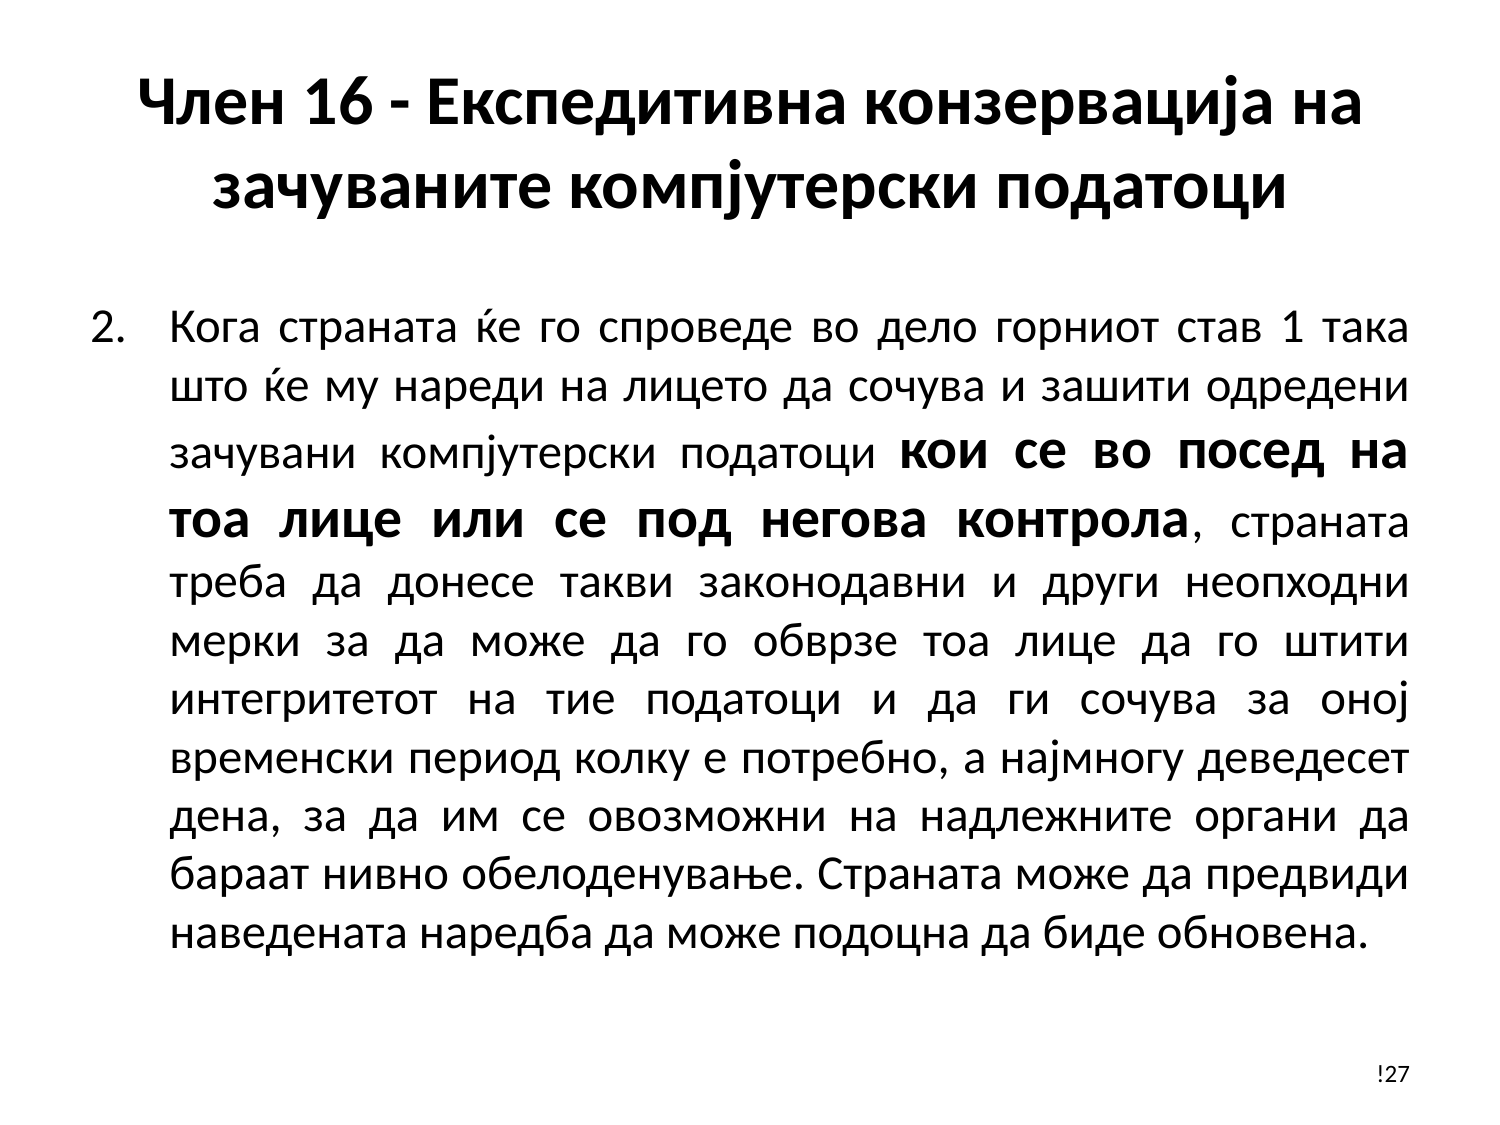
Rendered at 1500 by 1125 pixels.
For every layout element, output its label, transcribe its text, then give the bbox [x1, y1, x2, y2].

list Кога страната ќе го спроведе во дело горниот став 1 така што ќе му нареди на лицето да сочува и зашити одредени зачувани компјутерски податоци кои се во посед на тоа лице или се под негова контрола, страната треба да донесе такви законодавни и други неопходни мерки за да може да го обврзе тоа лице да го штити интегритетот на тие податоци и да ги сочува за оној временски период колку е потребно, а најмногу деведесет дена, за да им се овозможни на надлежните органи да бараат нивно обелоденување. Страната може да предвиди наведената наредба да може подоцна да биде обновена. [74, 286, 1426, 1030]
title Член 16 - Експедитивна конзервација на зачуваните компјутерски податоци [76, 44, 1426, 232]
slide_number !27 [1074, 1042, 1425, 1103]
